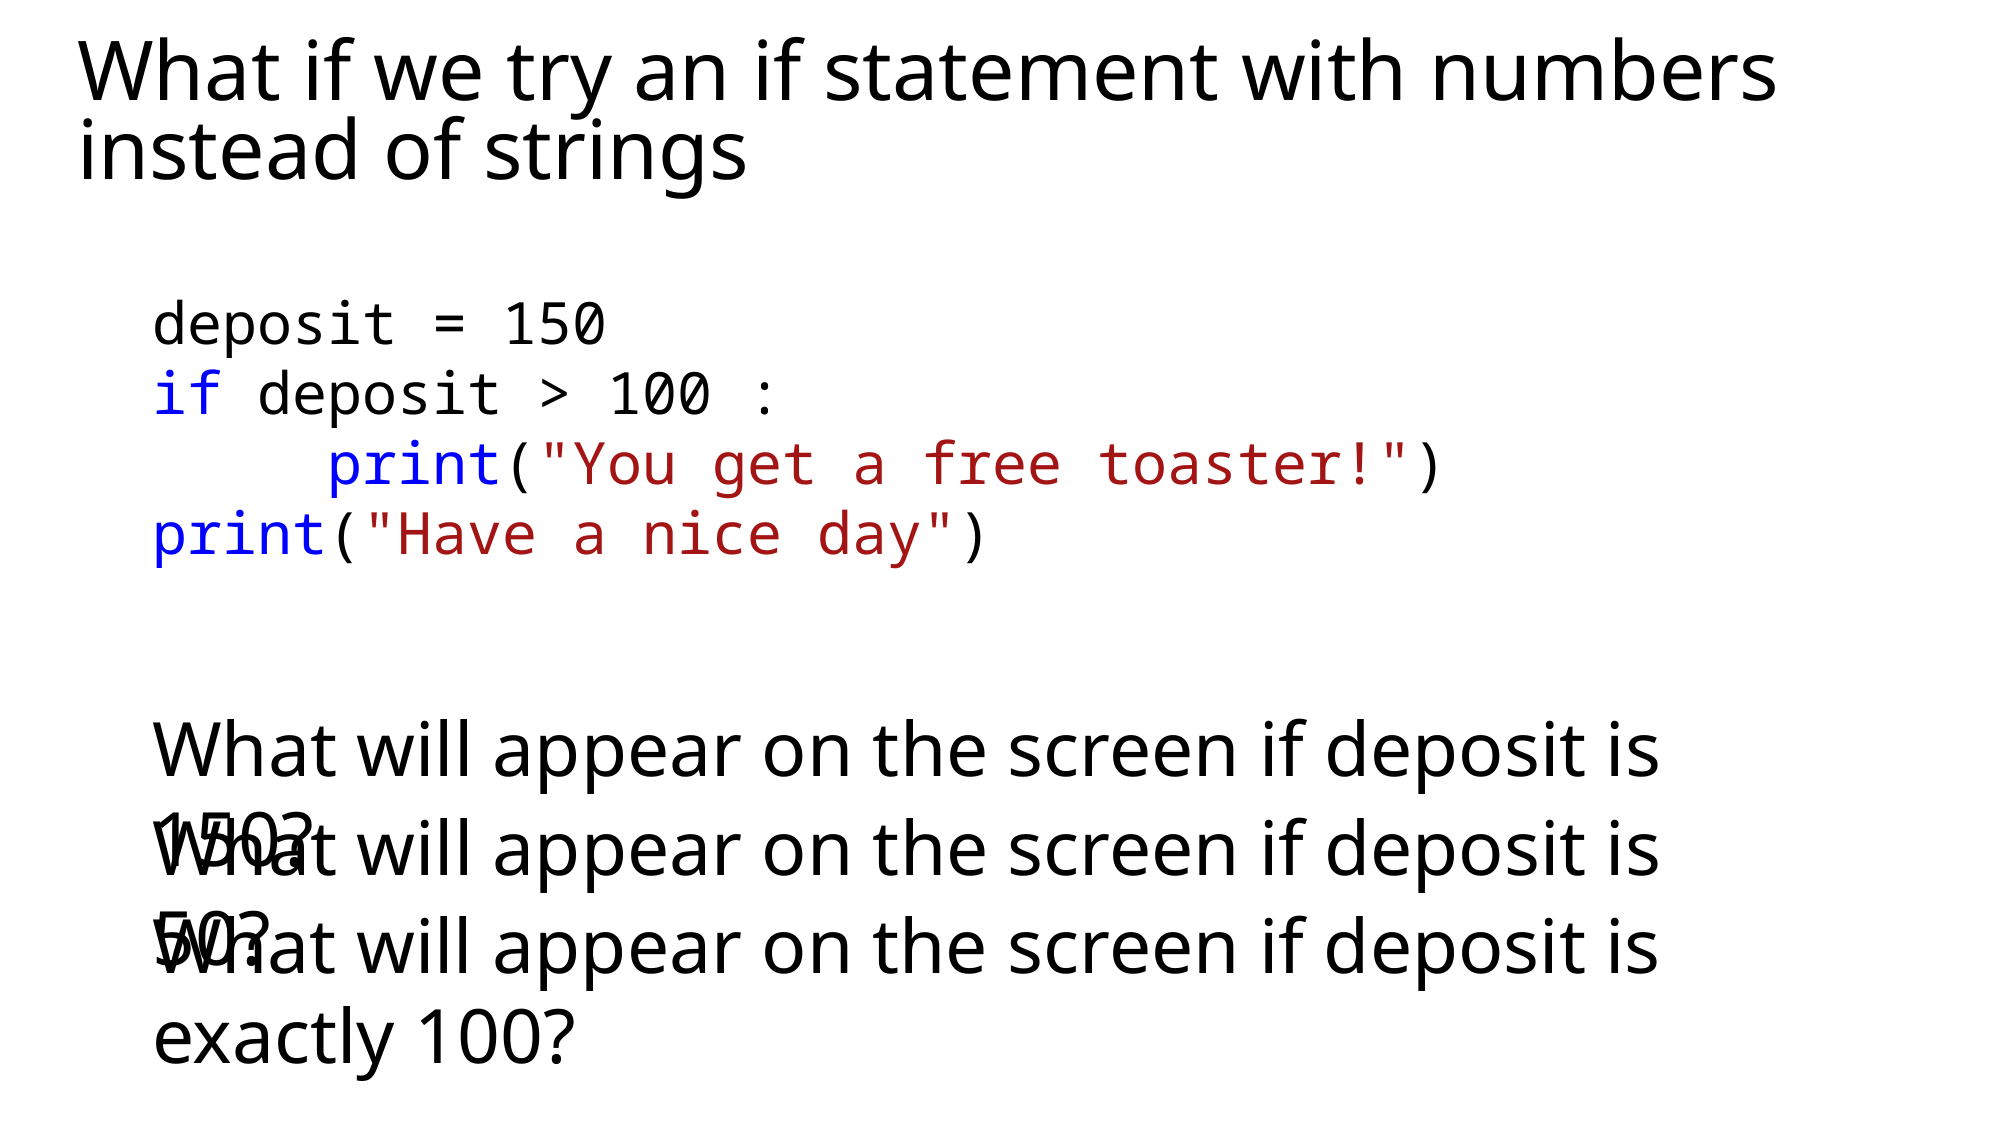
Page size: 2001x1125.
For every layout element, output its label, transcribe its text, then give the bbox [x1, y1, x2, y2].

text_box What will appear on the screen if deposit is 50? [137, 792, 1778, 890]
text_box What will appear on the screen if deposit is exactly 100? [137, 890, 1903, 1125]
title What if we try an if statement with numbers instead of strings [62, 29, 1953, 205]
text_box What will appear on the screen if deposit is 150? [137, 694, 1778, 792]
text_box deposit = 150 if deposit > 100 : print("You get a free toaster!") print("Have a nice day") [137, 278, 1729, 574]
